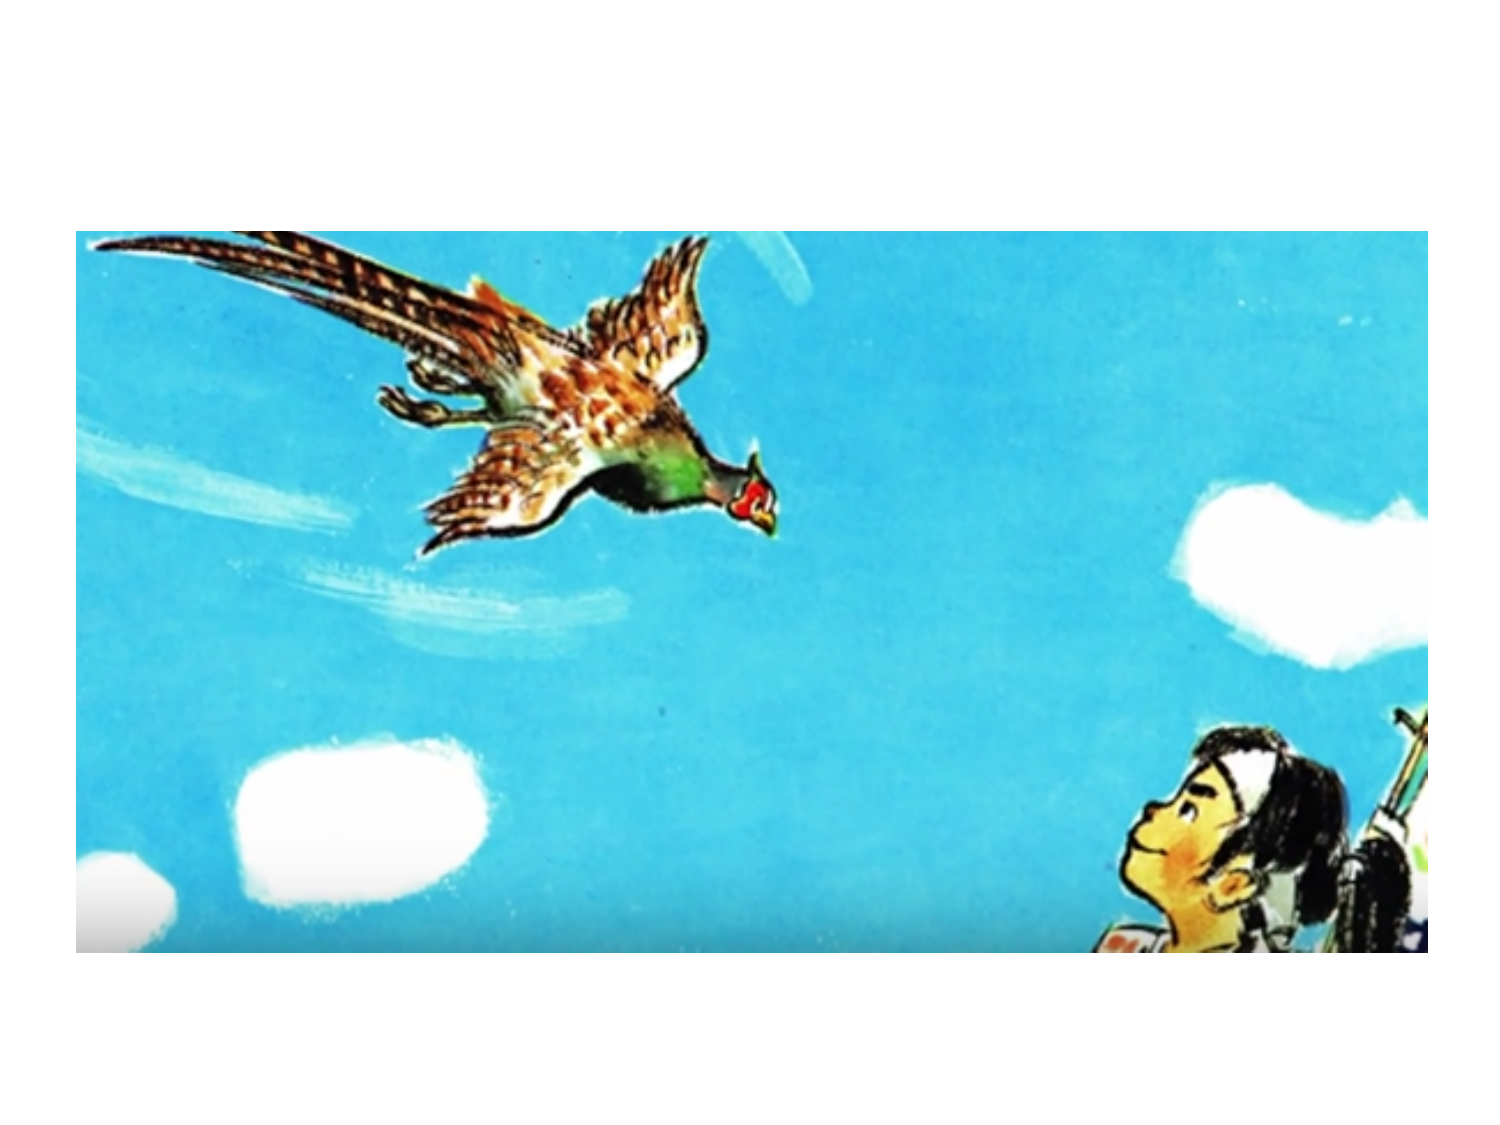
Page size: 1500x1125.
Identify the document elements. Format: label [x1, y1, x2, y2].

list [76, 231, 1429, 953]
